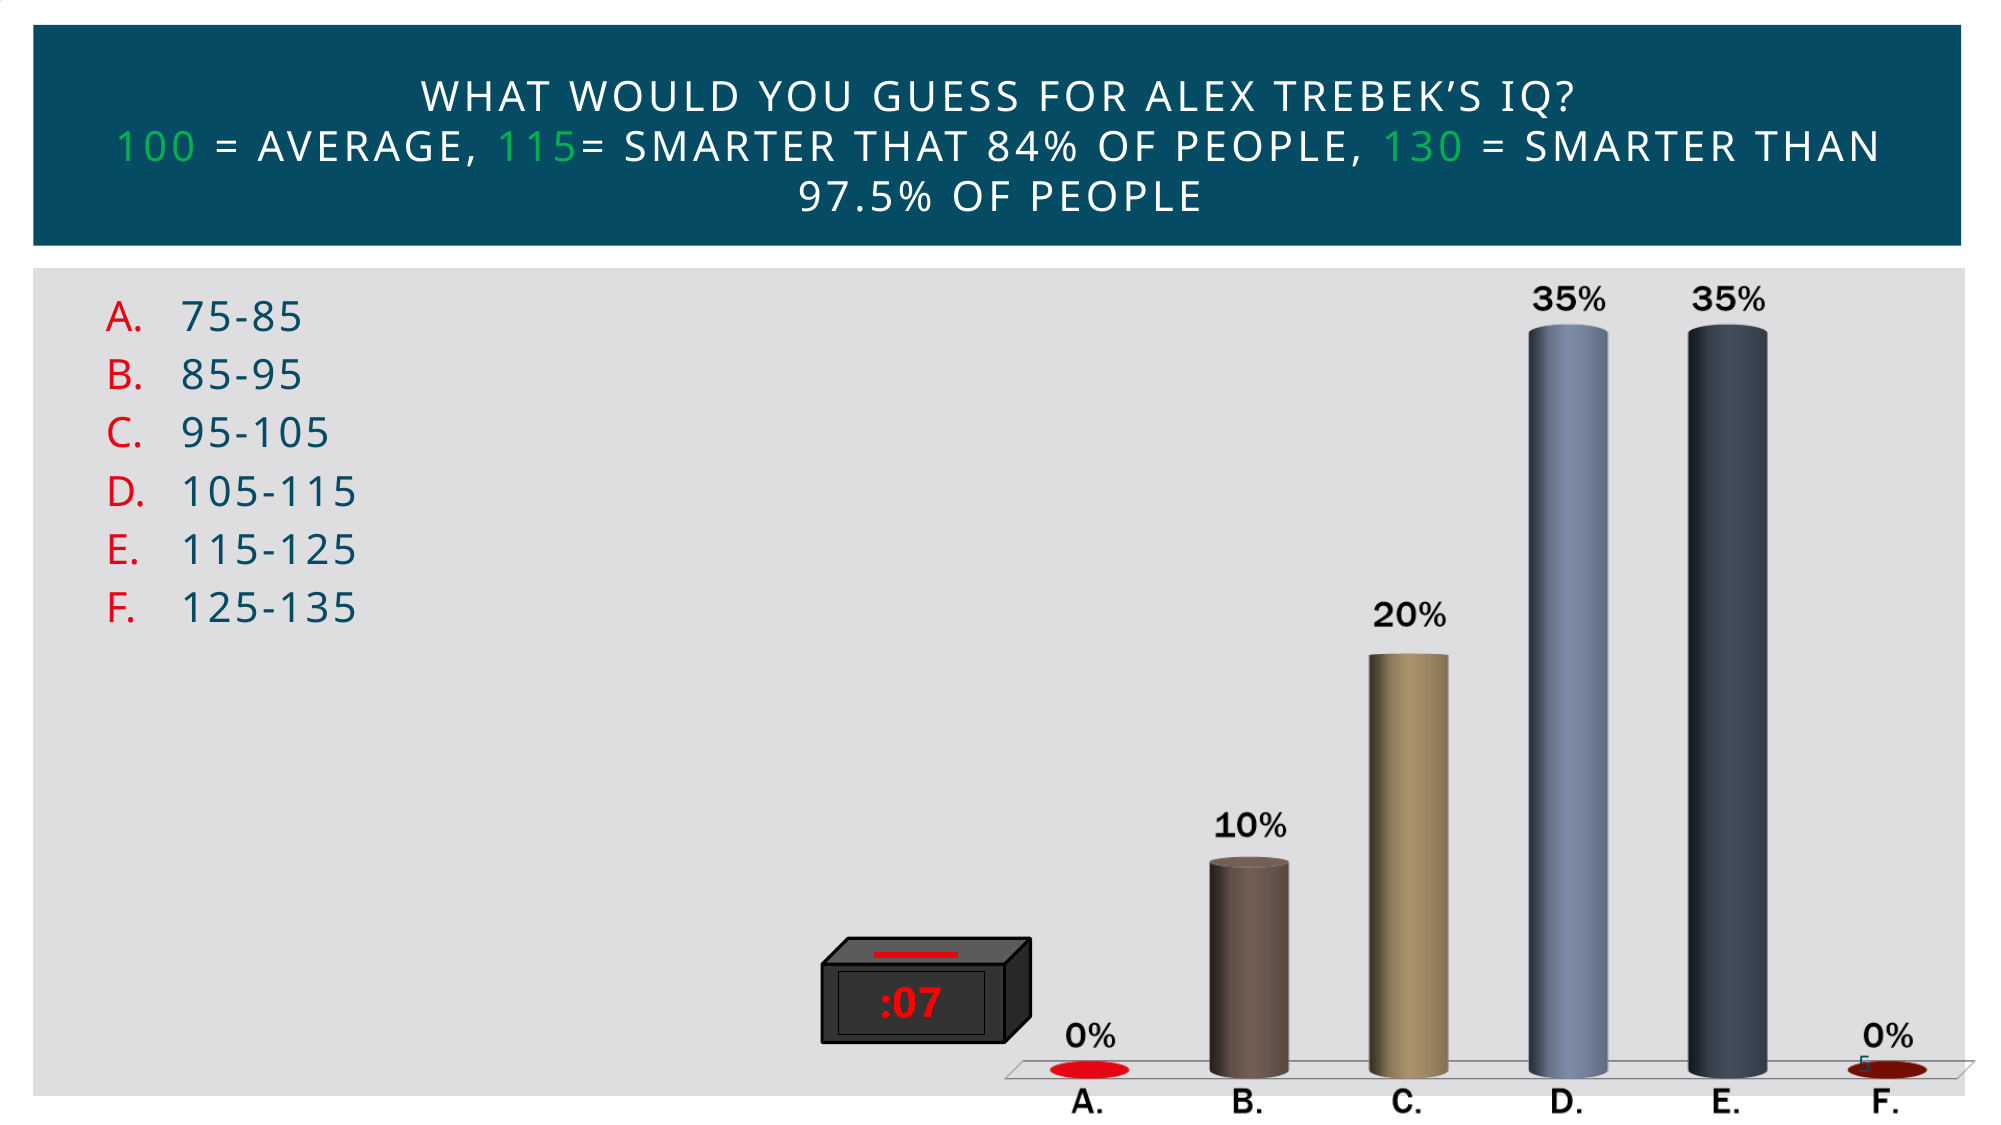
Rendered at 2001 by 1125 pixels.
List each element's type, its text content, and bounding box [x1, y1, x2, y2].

list 75-85 85-95 95-105 105-115 115-125 125-135 [83, 281, 1000, 1005]
slide_number 5 [1800, 1041, 1930, 1089]
title What would you guess for Alex Trebek’s IQ? 100 = average, 115= smarter that 84% of people, 130 = smarter than 97.5% of people [83, 58, 1917, 232]
text_box [988, 280, 1991, 1125]
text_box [821, 937, 1031, 1043]
